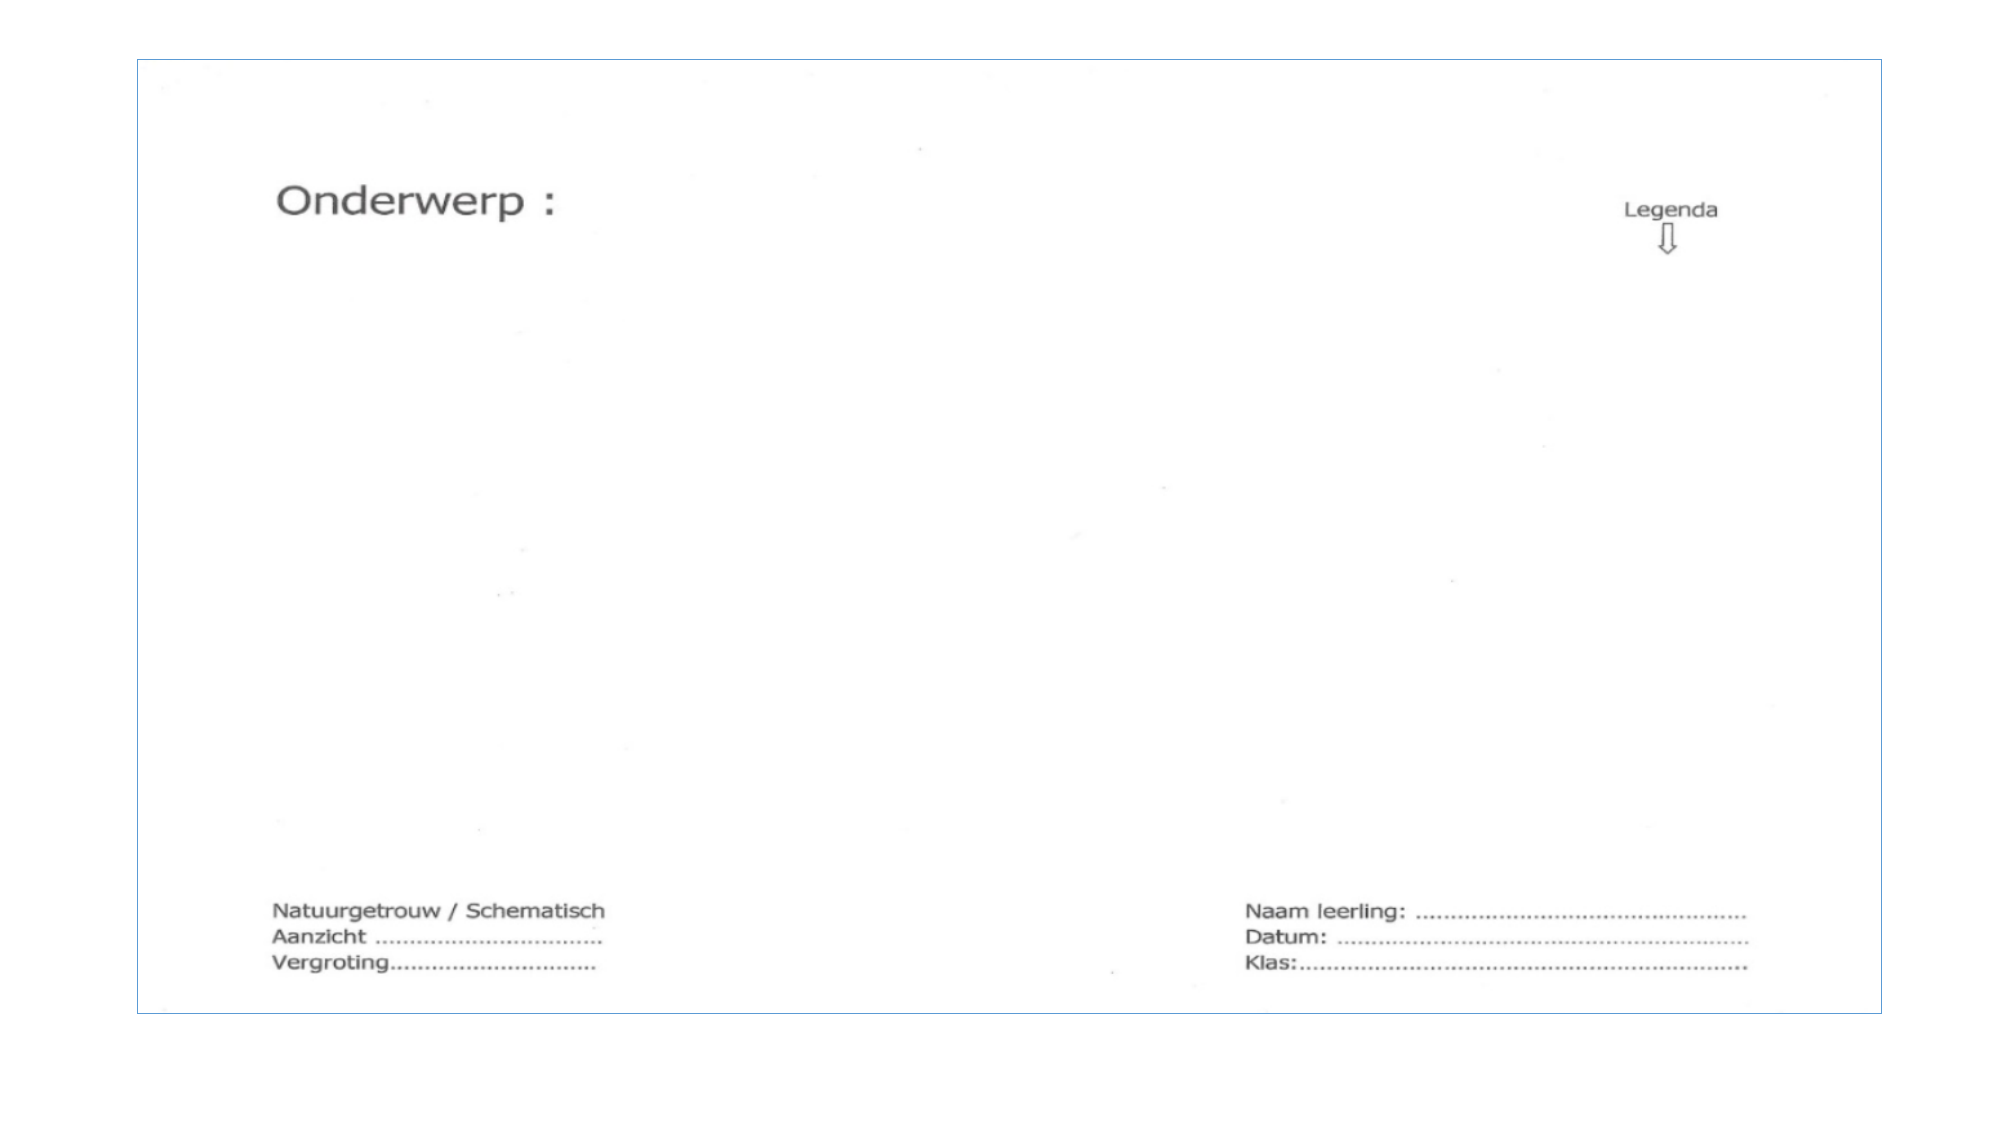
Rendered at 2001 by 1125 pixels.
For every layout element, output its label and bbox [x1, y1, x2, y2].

picture [140, 0, 1880, 1125]
